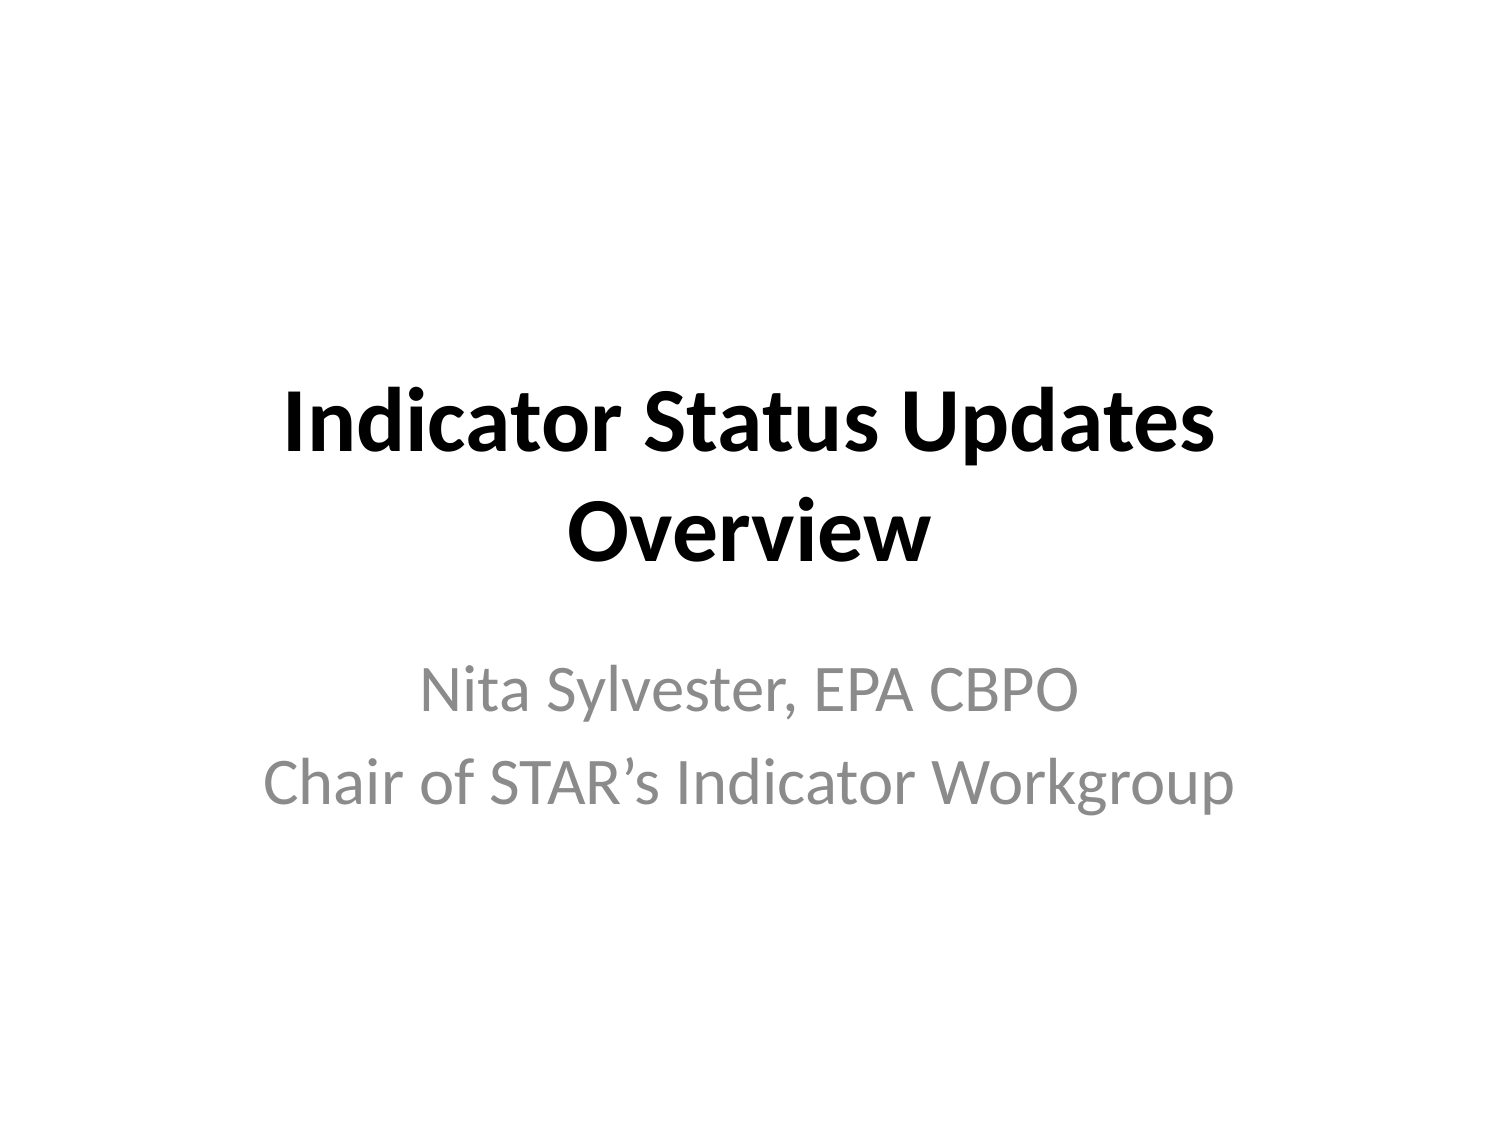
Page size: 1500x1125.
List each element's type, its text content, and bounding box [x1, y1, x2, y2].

title Indicator Status Updates Overview [112, 349, 1388, 591]
subtitle Nita Sylvester, EPA CBPO Chair of STAR’s Indicator Workgroup [225, 637, 1275, 925]
